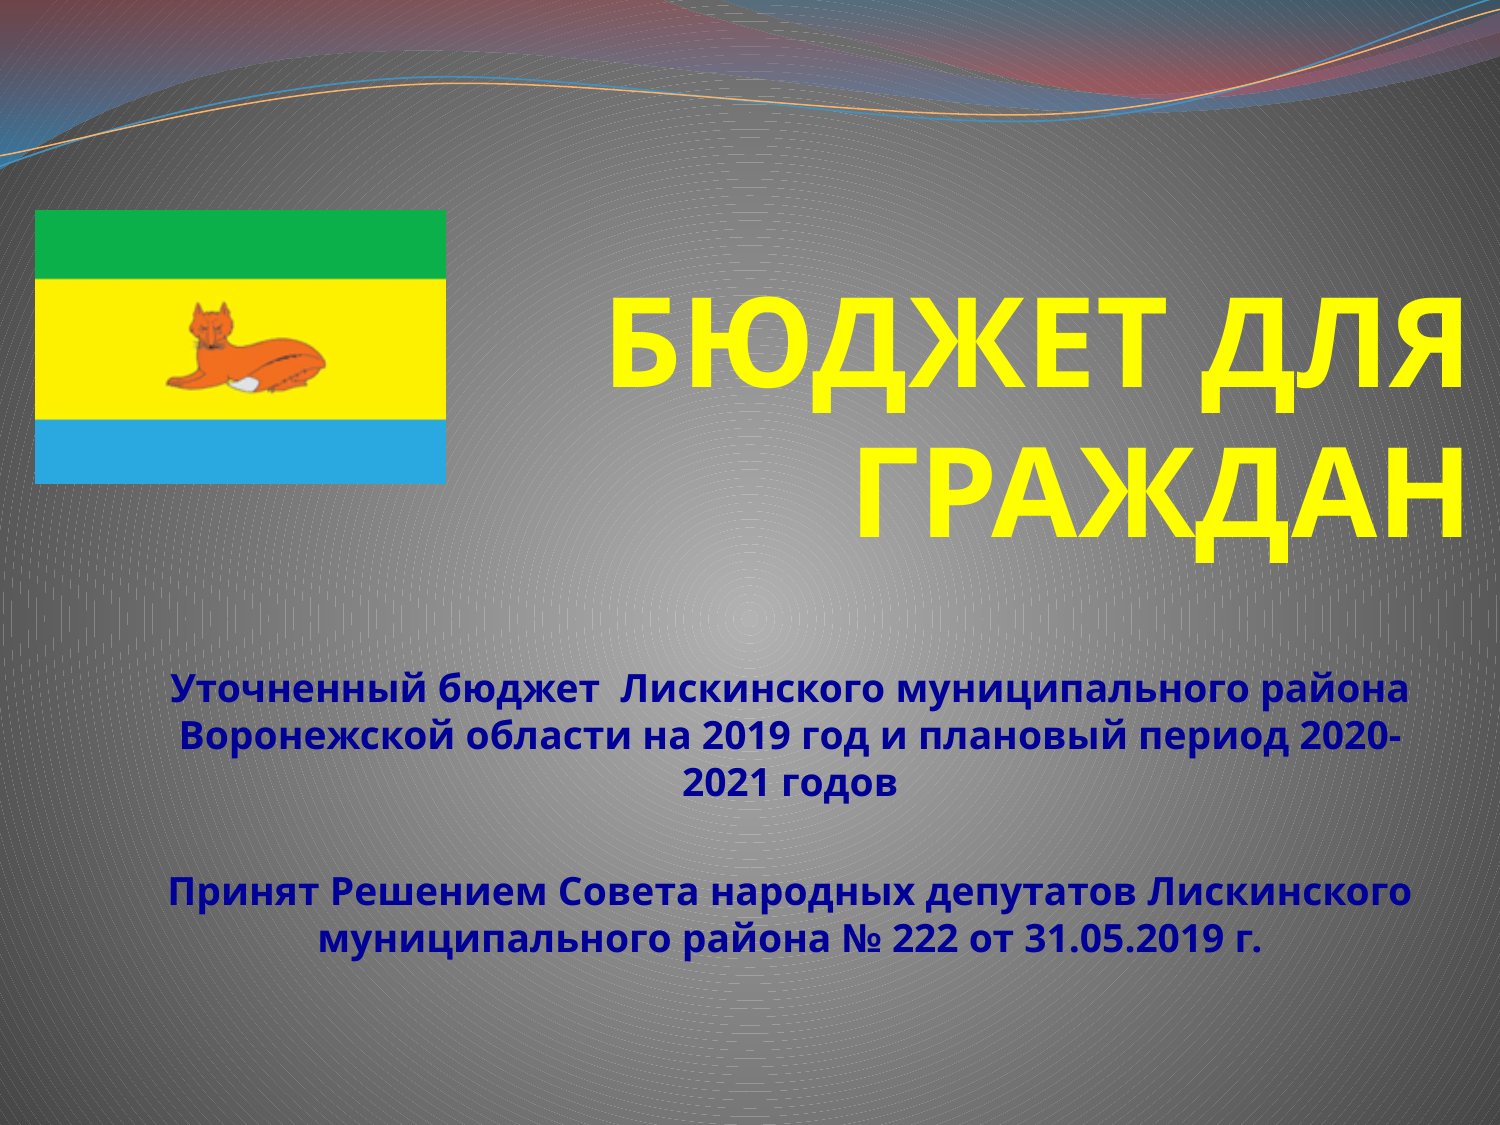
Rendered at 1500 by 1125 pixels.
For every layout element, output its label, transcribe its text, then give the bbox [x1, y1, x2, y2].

title БЮДЖЕТ ДЛЯ ГРАЖДАН [0, 87, 1477, 563]
picture [34, 210, 446, 484]
table_header [27, 211, 453, 494]
subtitle Уточненный бюджет Лискинского муниципального района Воронежской области на 2019 год и плановый период 2020-2021 годов Принят Решением Совета народных депутатов Лискинского муниципального района № 222 от 31.05.2019 г. [164, 656, 1425, 985]
